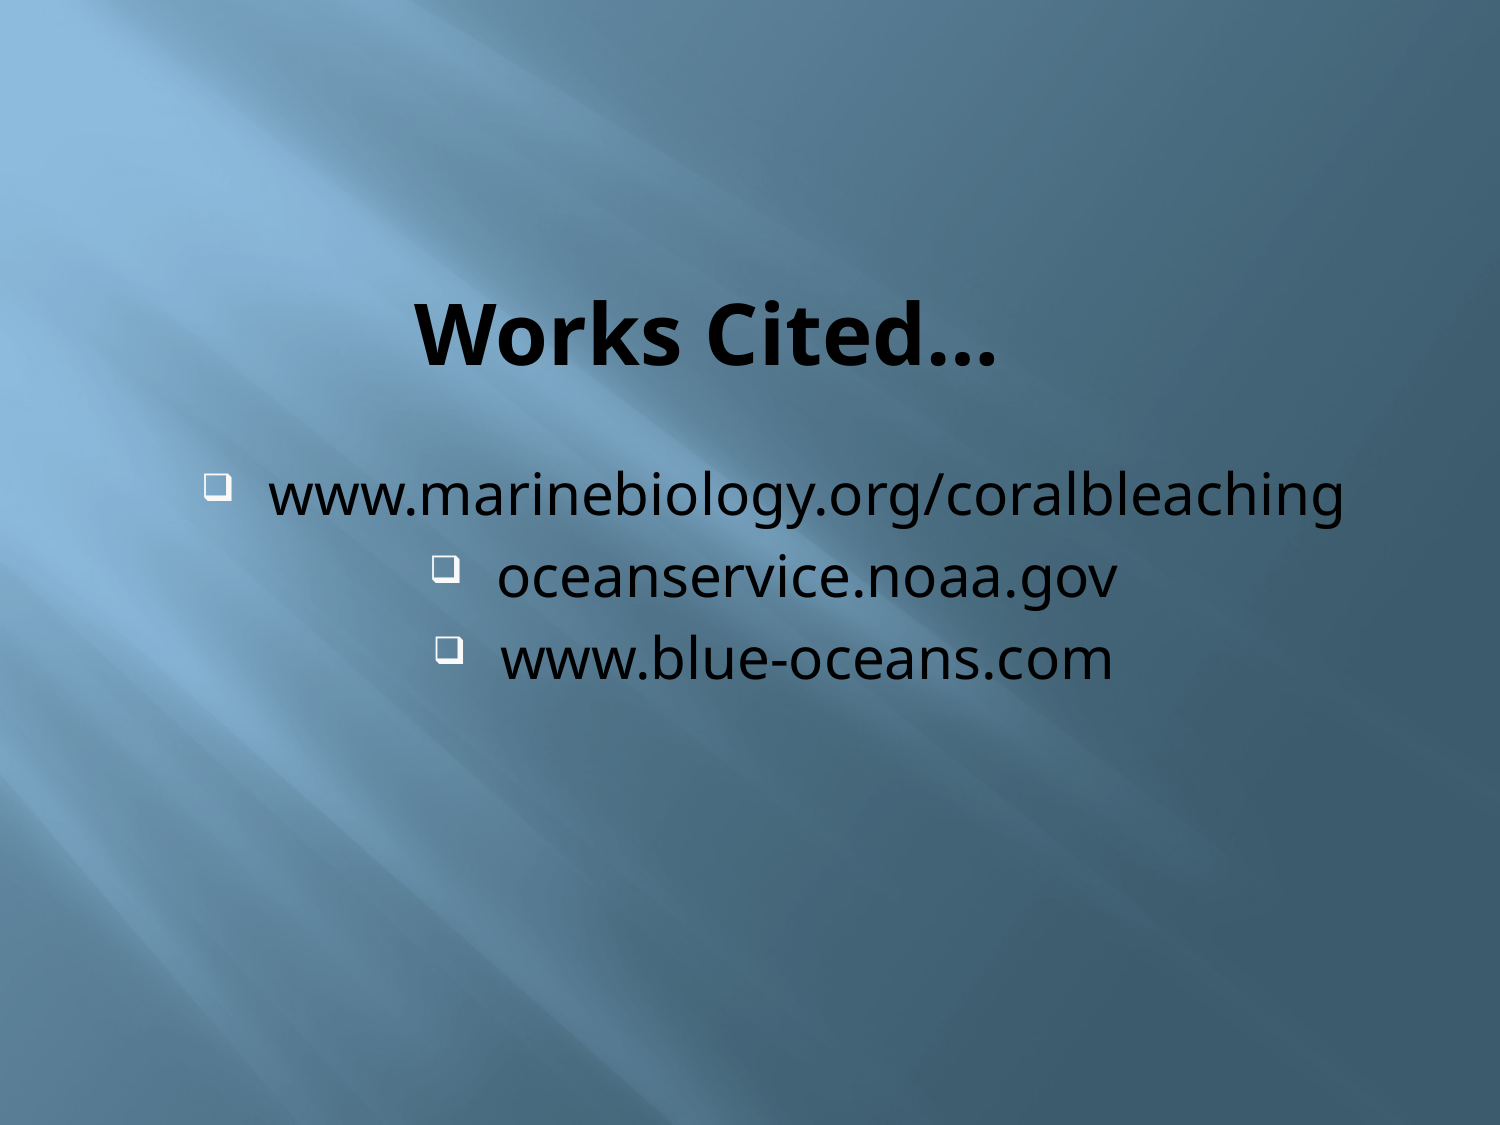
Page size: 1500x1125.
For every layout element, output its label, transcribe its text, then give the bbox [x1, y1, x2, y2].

list www.marinebiology.org/coralbleaching oceanservice.noaa.gov www.blue-oceans.com [87, 449, 1438, 826]
title Works Cited… [399, 237, 1075, 425]
